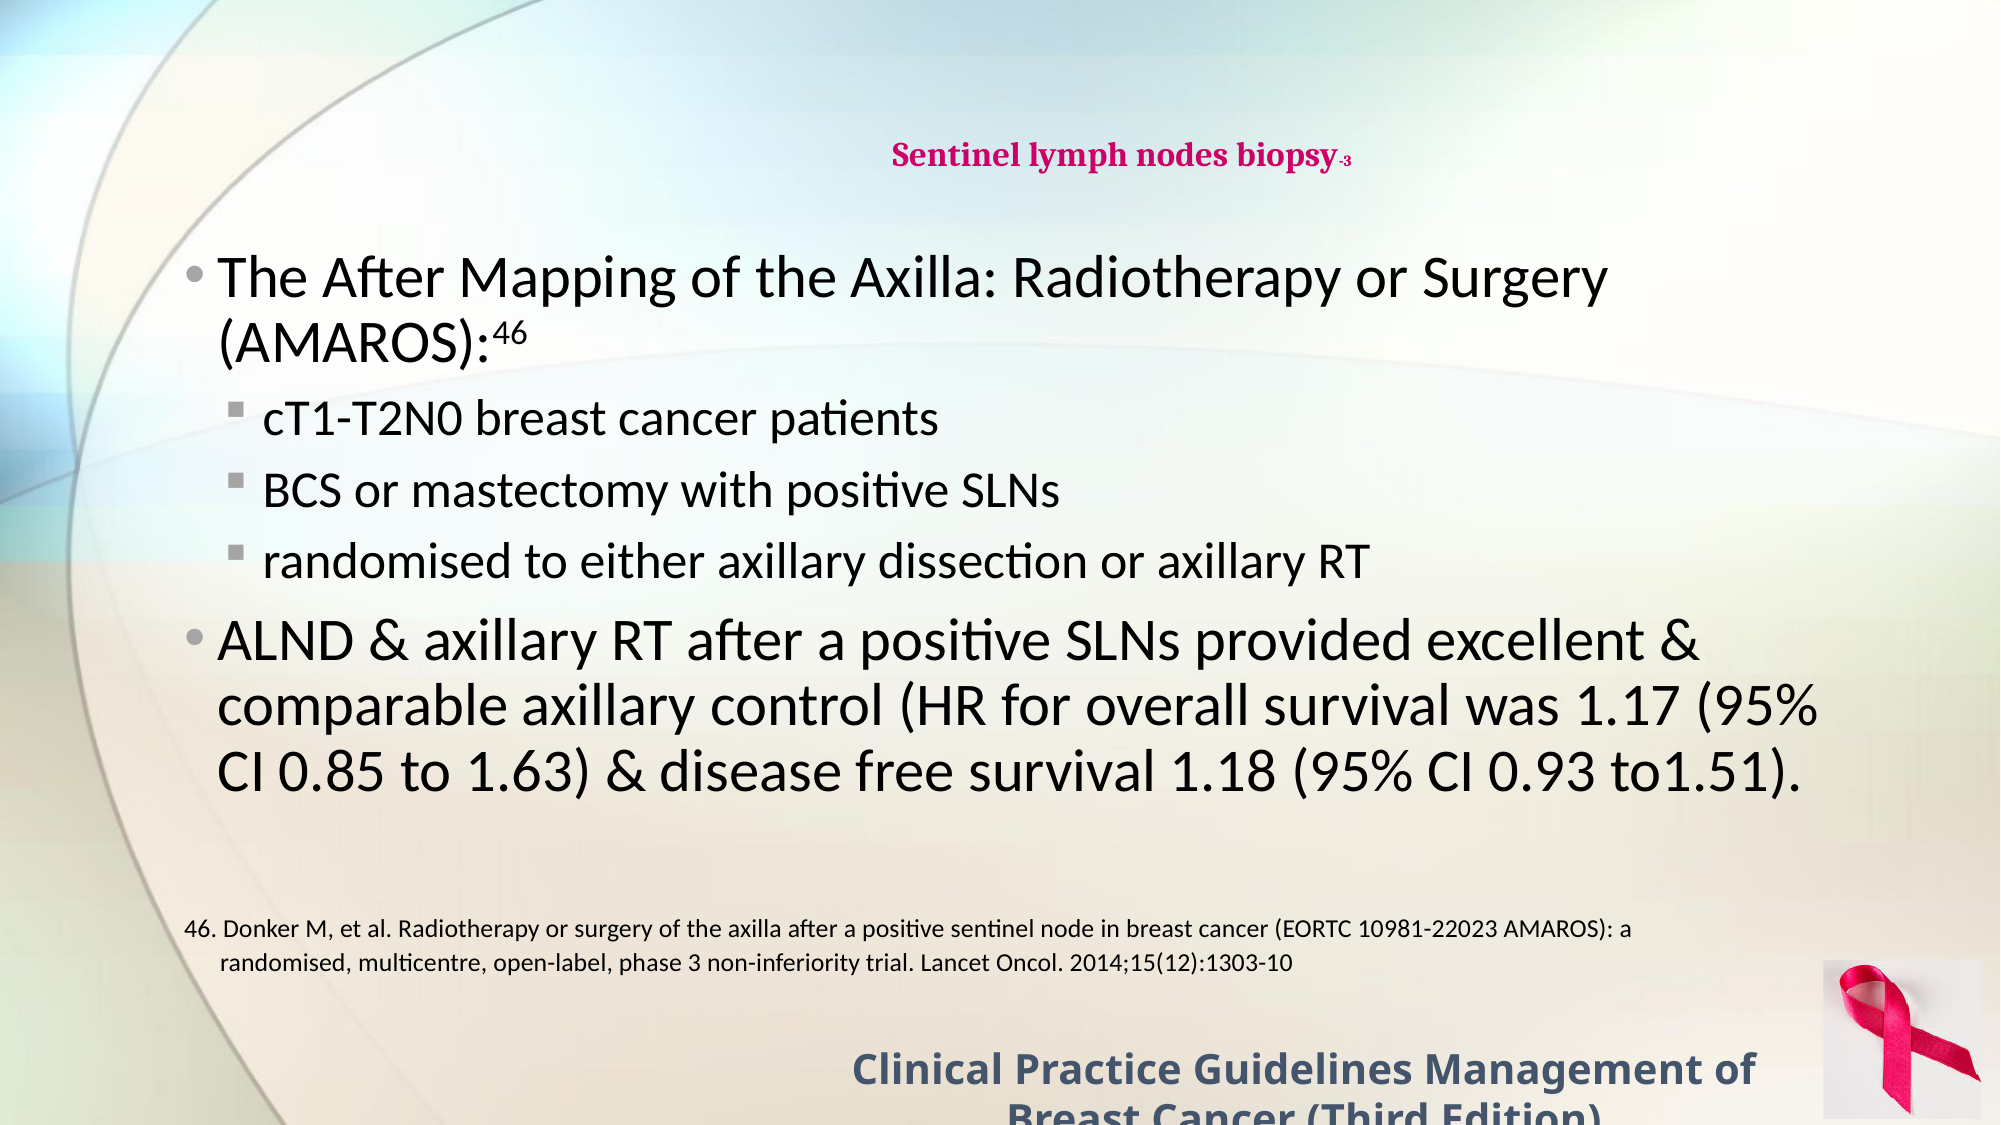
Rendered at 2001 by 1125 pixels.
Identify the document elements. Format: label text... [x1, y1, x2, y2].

text_box Clinical Practice Guidelines Management of Breast Cancer (Third Edition) [788, 1036, 1820, 1125]
picture [0, 0, 2001, 1125]
slide_number 11 [1325, 1042, 1813, 1103]
list The After Mapping of the Axilla: Radiotherapy or Surgery (AMAROS):46 cT1-T2N0 breast cancer patients BCS or mastectomy with positive SLNs randomised to either axillary dissection or axillary RT ALND & axillary RT after a positive SLNs provided excellent & comparable axillary control (HR for overall survival was 1.17 (95% CI 0.85 to 1.63) & disease free survival 1.18 (95% CI 0.93 to1.51). 46. Donker M, et al. Radiotherapy or surgery of the axilla after a positive sentinel node in breast cancer (EORTC 10981-22023 AMAROS): a randomised, multicentre, open-label, phase 3 non-inferiority trial. Lancet Oncol. 2014;15(12):1303-10 [169, 237, 1836, 1036]
title Sentinel lymph nodes biopsy-3 [381, 47, 1863, 265]
